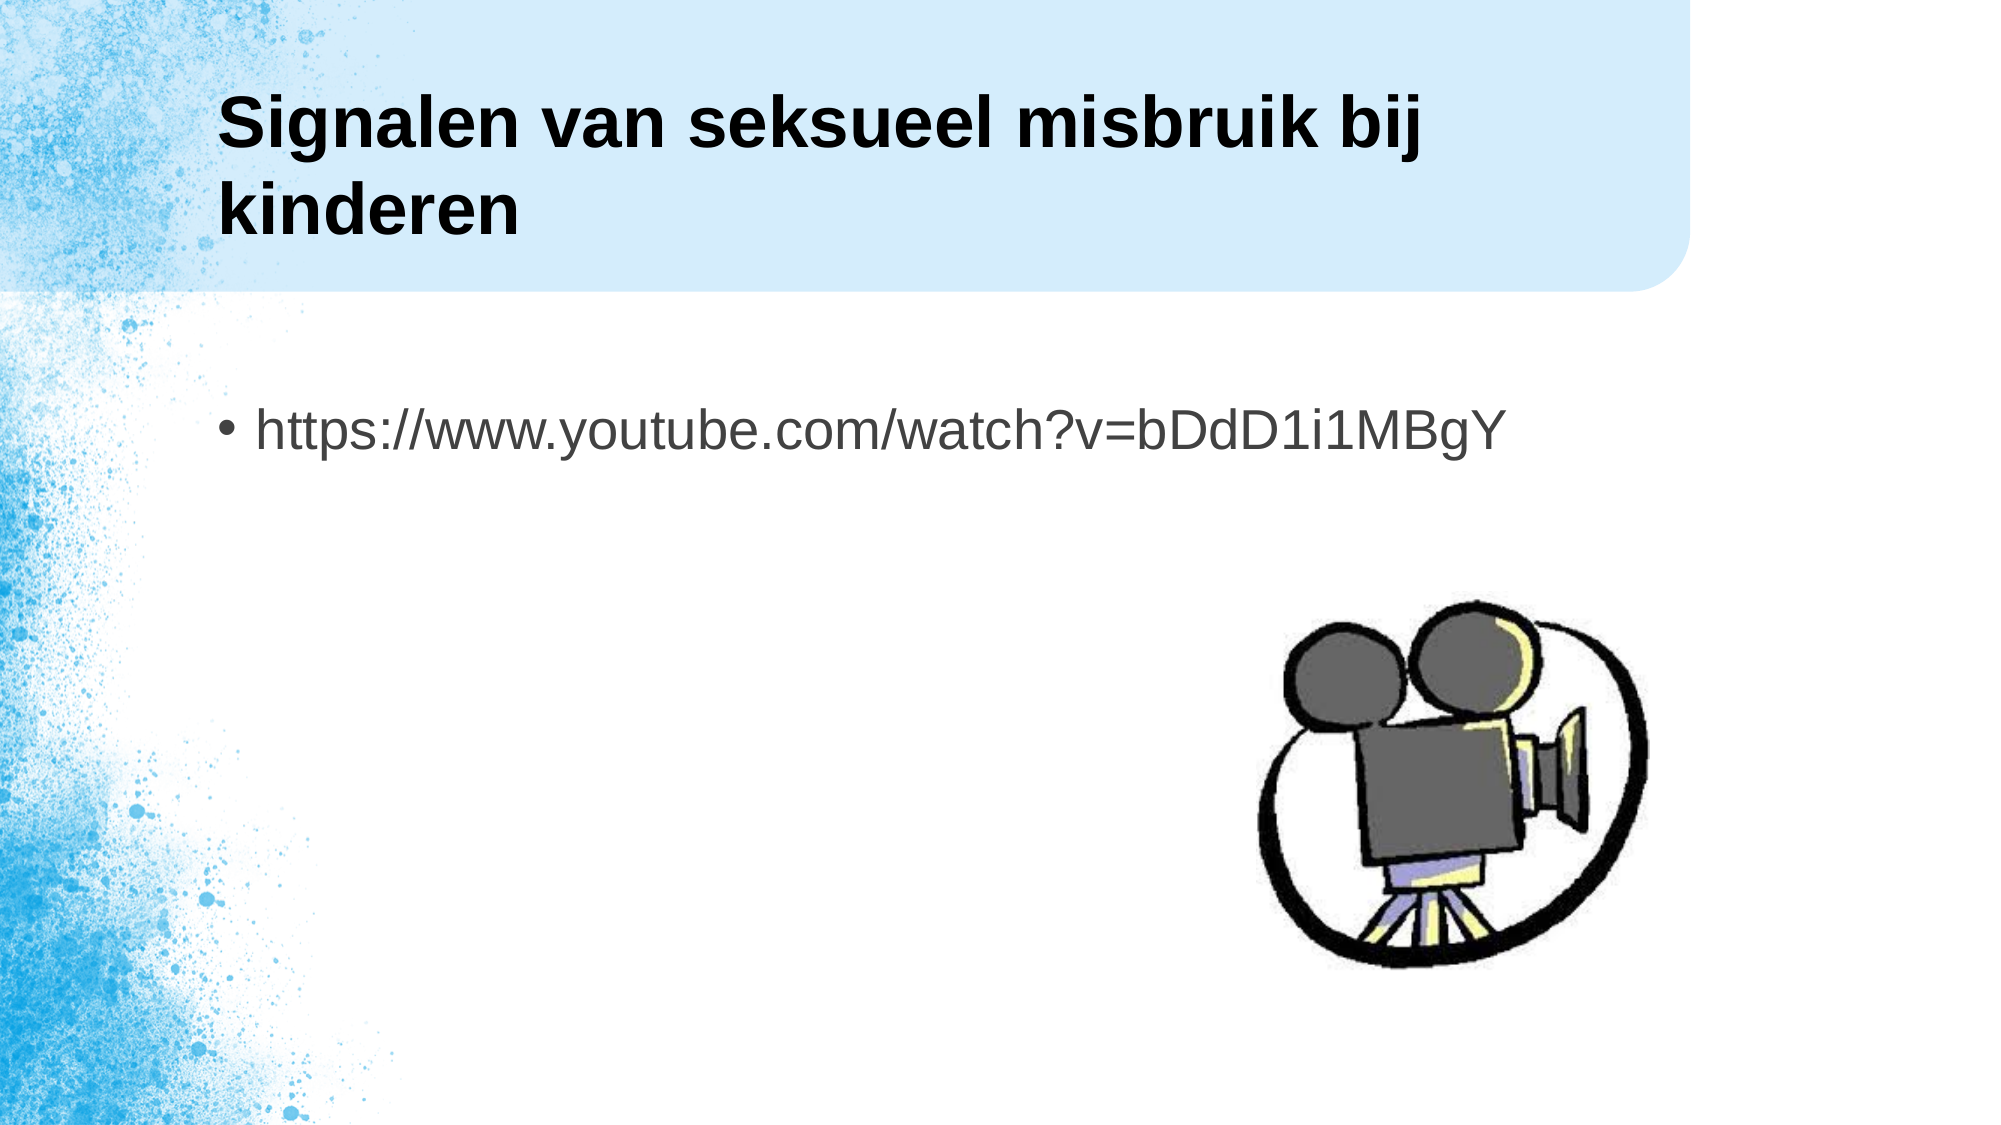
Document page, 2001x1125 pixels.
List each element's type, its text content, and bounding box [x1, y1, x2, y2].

picture [1255, 590, 1651, 986]
list https://www.youtube.com/watch?v=bDdD1i1MBgY [217, 393, 1648, 472]
title Signalen van seksueel misbruik bij kinderen [217, 61, 1556, 250]
picture [0, 0, 415, 1125]
